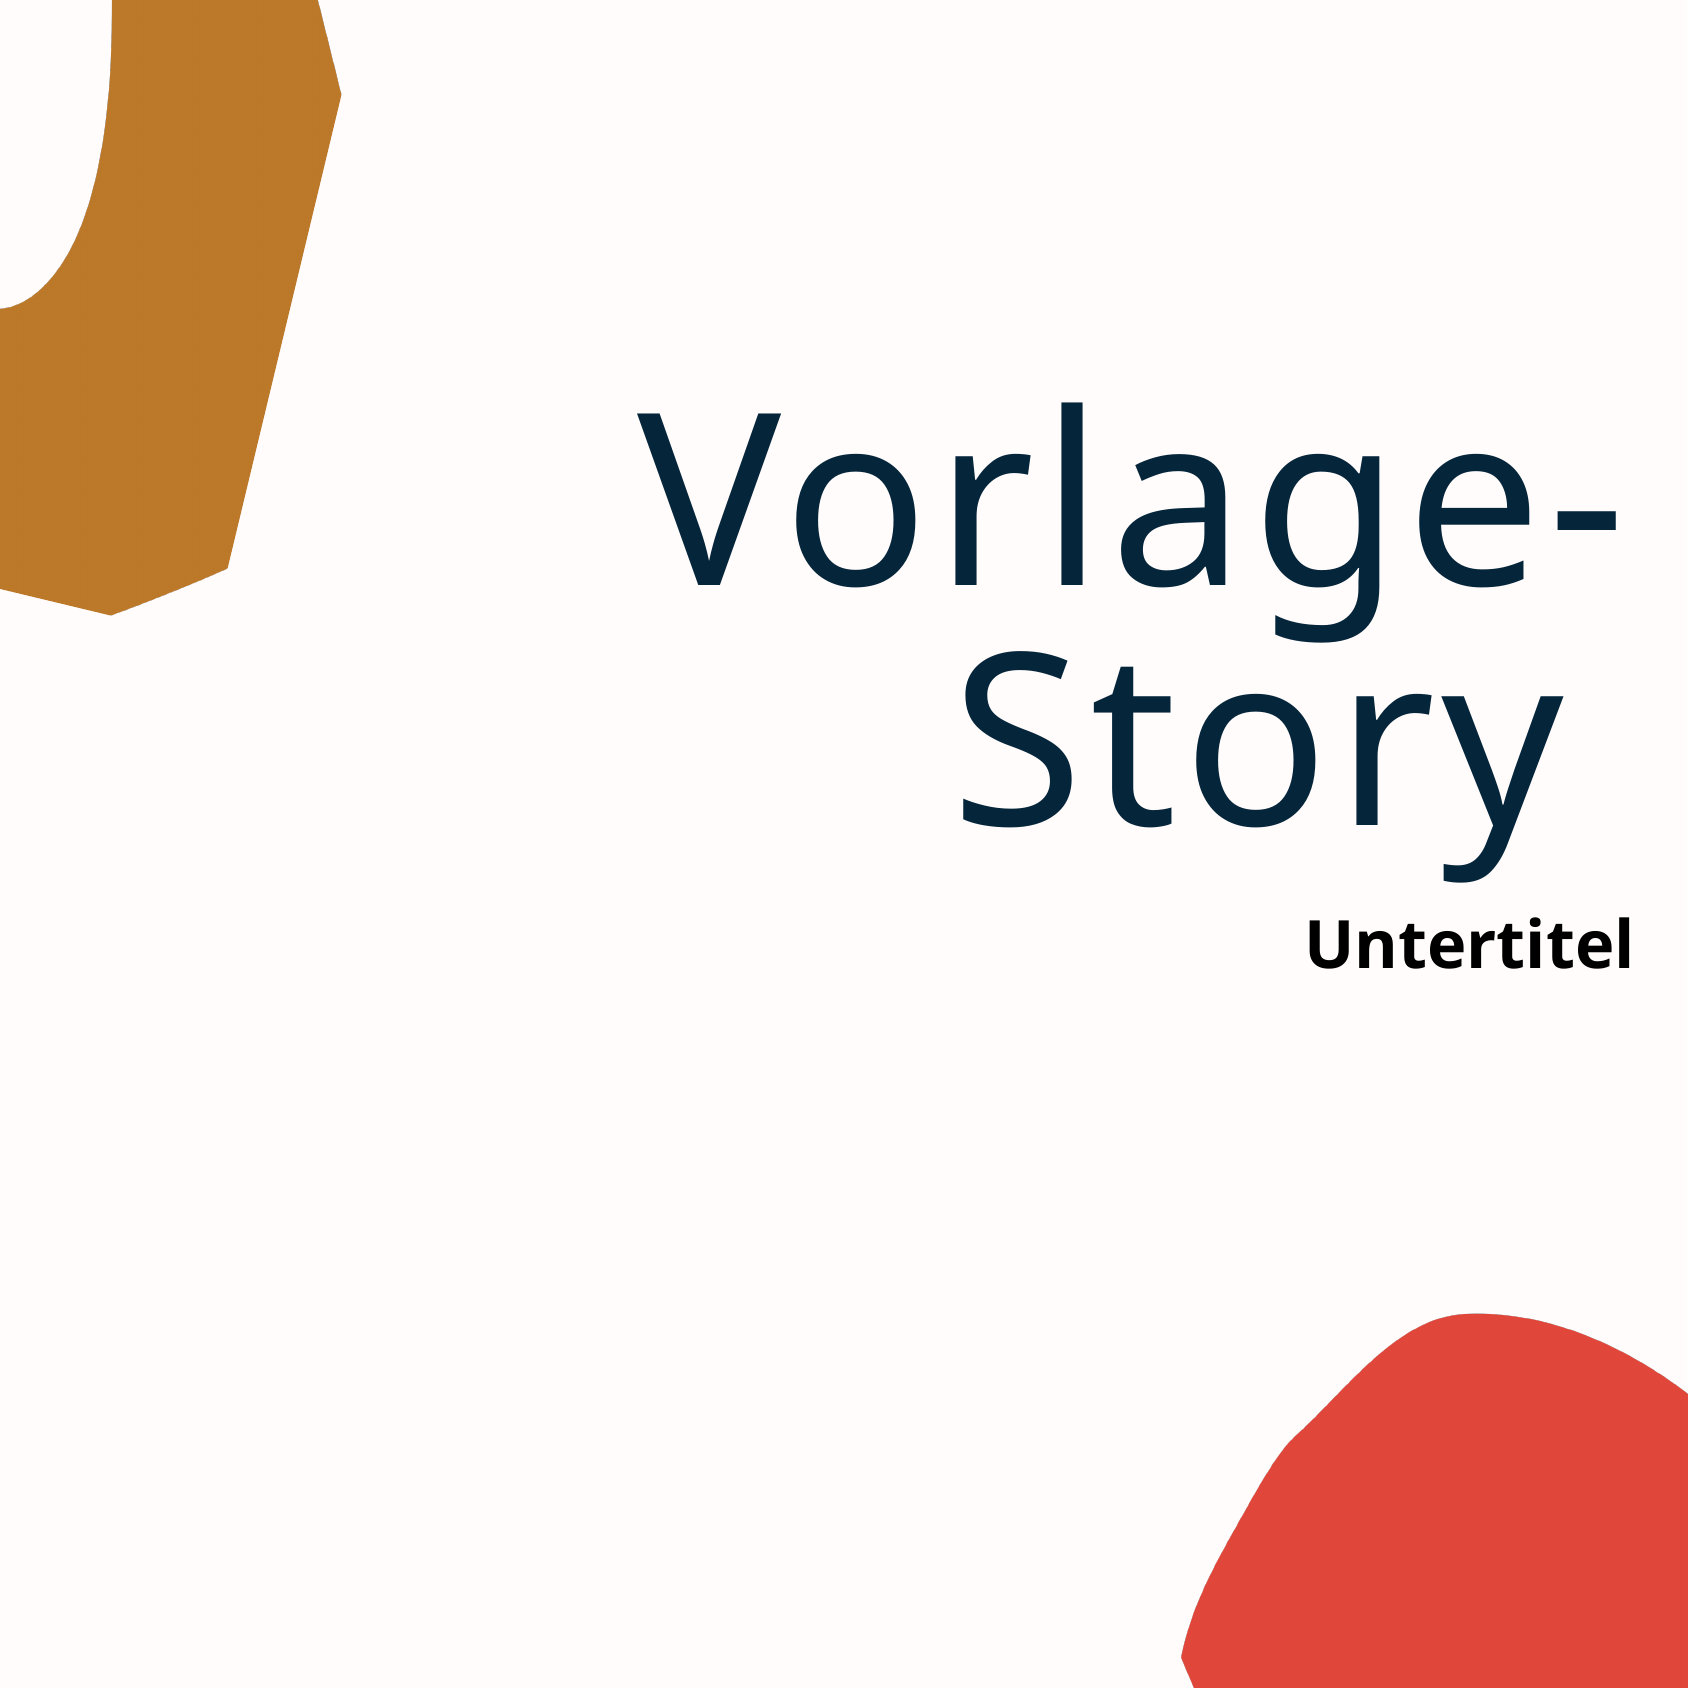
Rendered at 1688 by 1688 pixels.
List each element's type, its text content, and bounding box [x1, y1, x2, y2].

text_box [0, 0, 365, 640]
text_box [1181, 1307, 1688, 1688]
text_box Untertitel [530, 914, 1636, 982]
text_box Vorlage-Story [322, 393, 1636, 874]
